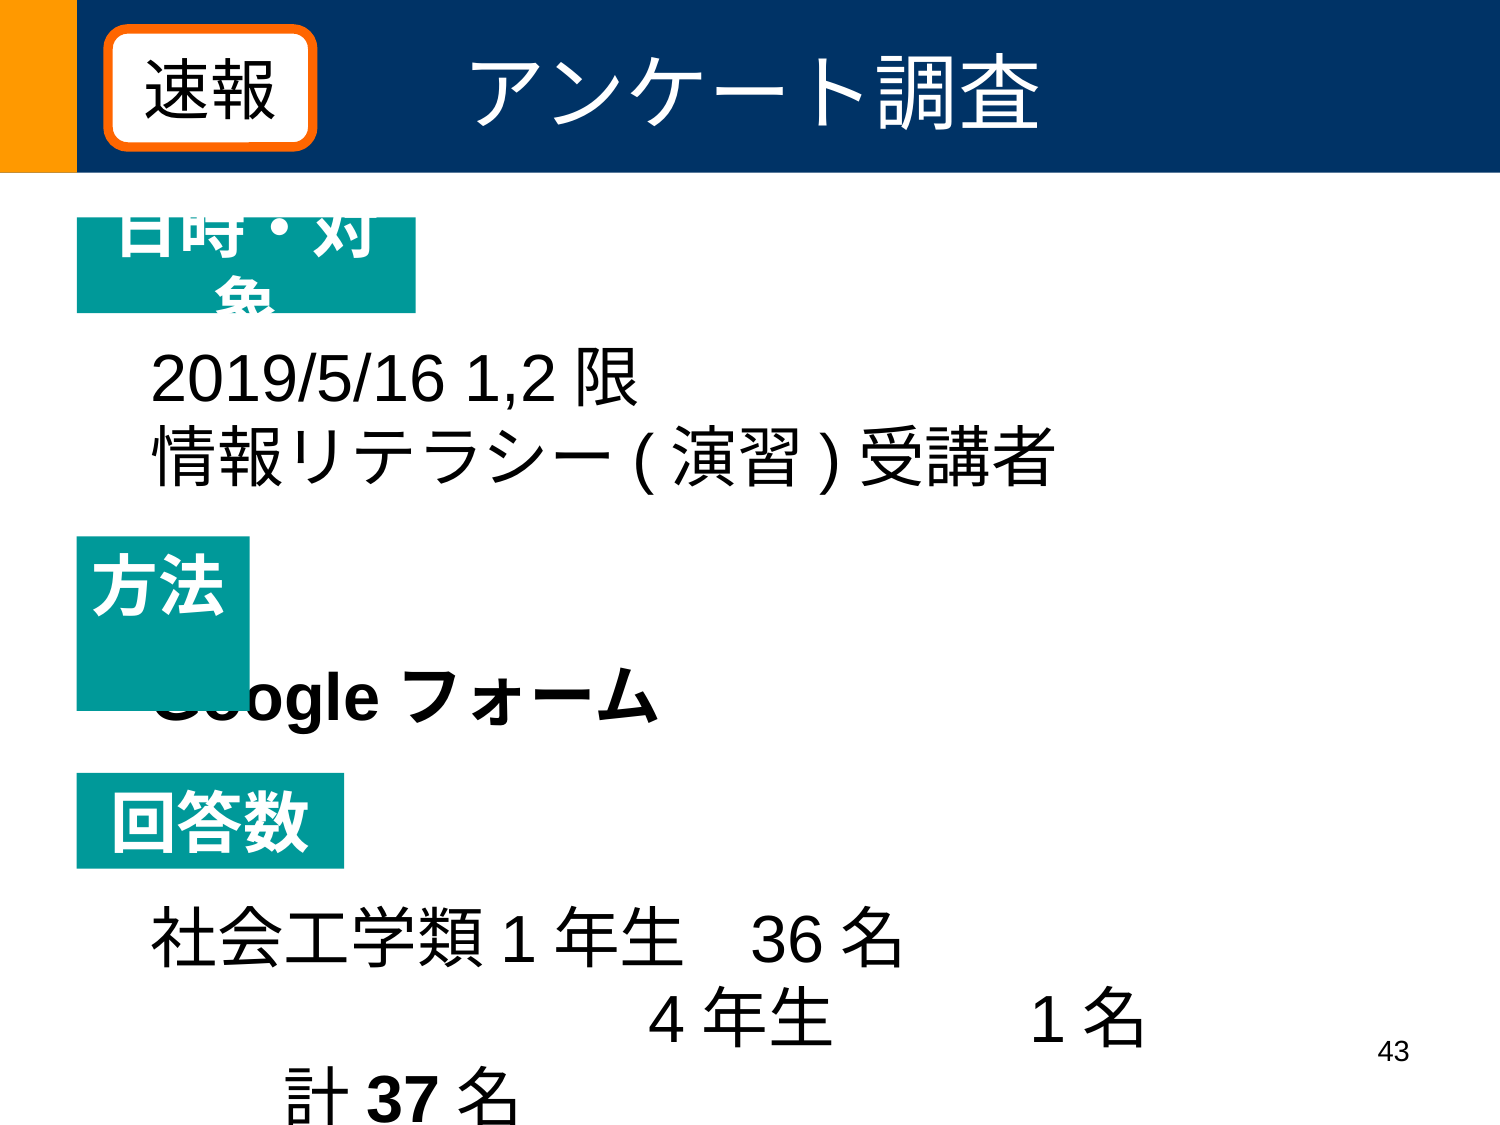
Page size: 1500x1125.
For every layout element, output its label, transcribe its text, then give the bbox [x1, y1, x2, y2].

text_box 方法 [76, 536, 250, 711]
text_box 社会工学類1年生 36名 4年生 1名 計37名 [135, 888, 1258, 1125]
text_box 日時・対象 [75, 215, 418, 315]
text_box 回答数 [74, 771, 346, 871]
slide_number 43 [1074, 1024, 1425, 1103]
text_box 2019/5/16 1,2限 情報リテラシー(演習)受講者 [135, 327, 1294, 502]
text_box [0, 0, 1500, 173]
text_box Googleフォーム [135, 646, 817, 742]
